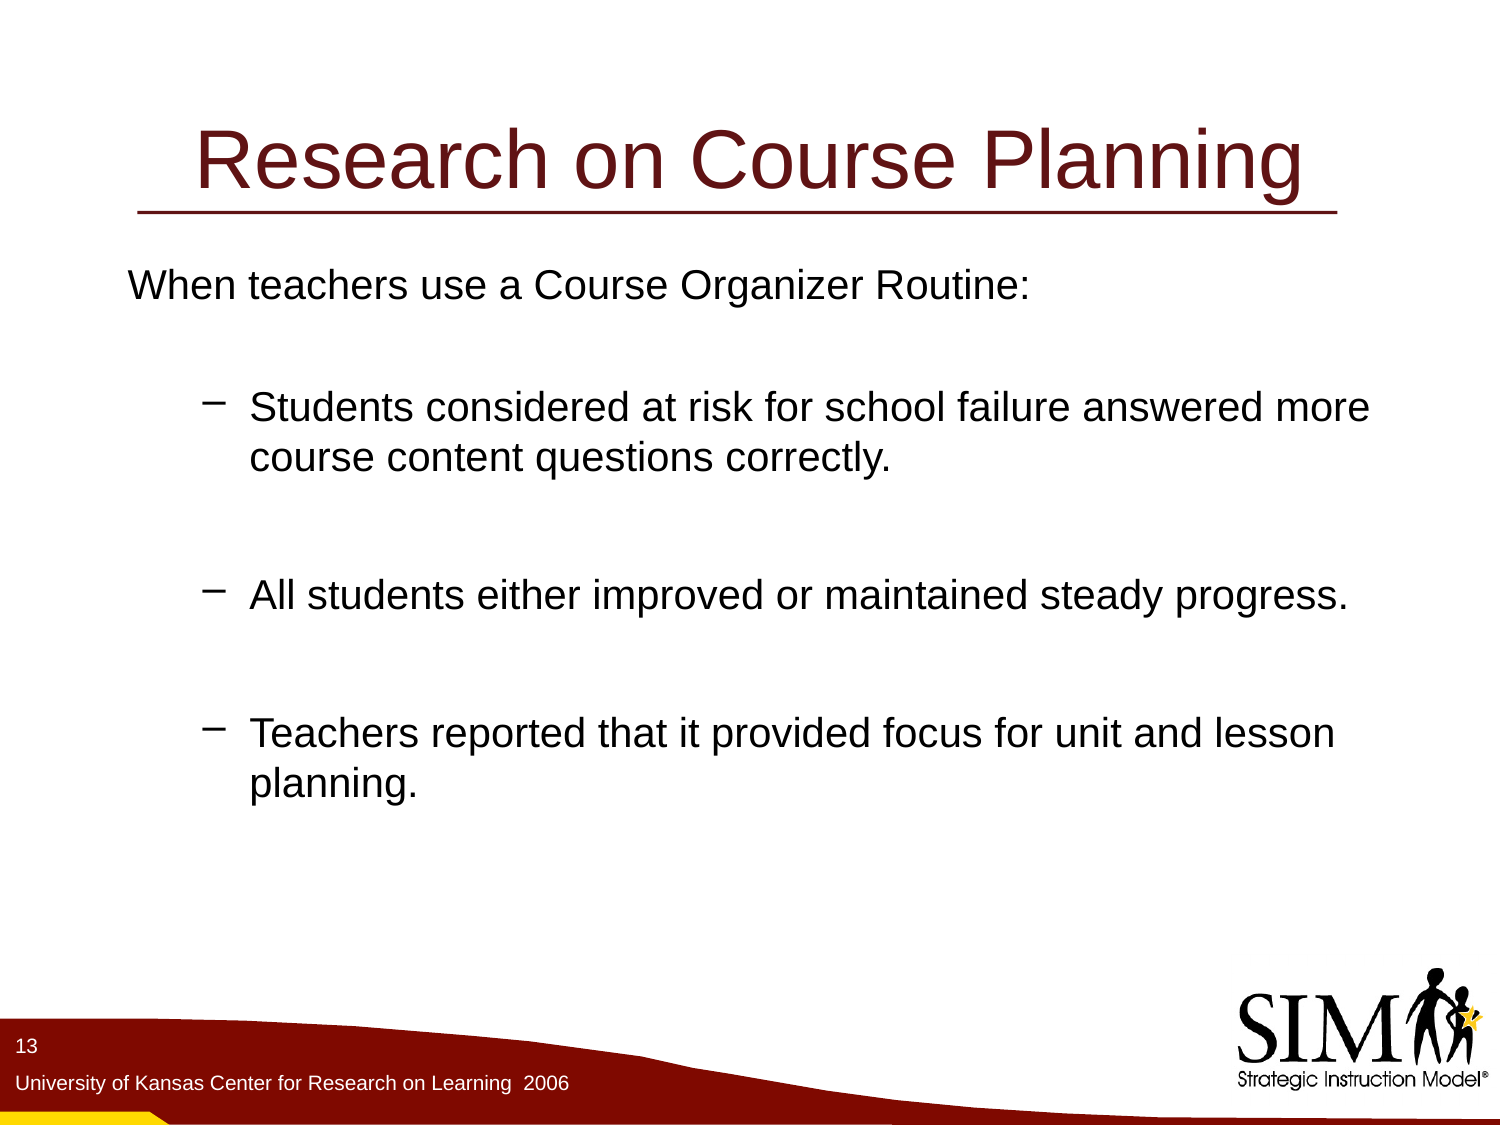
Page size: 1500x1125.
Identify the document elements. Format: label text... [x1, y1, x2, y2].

title Research on Course Planning [112, 74, 1388, 213]
list When teachers use a Course Organizer Routine: Students considered at risk for school failure answered more course content questions correctly. All students either improved or maintained steady progress. Teachers reported that it provided focus for unit and lesson planning. [112, 249, 1388, 901]
slide_number 13 [0, 1024, 313, 1062]
footer University of Kansas Center for Research on Learning 2006 [0, 1062, 626, 1101]
picture [1231, 954, 1497, 1106]
